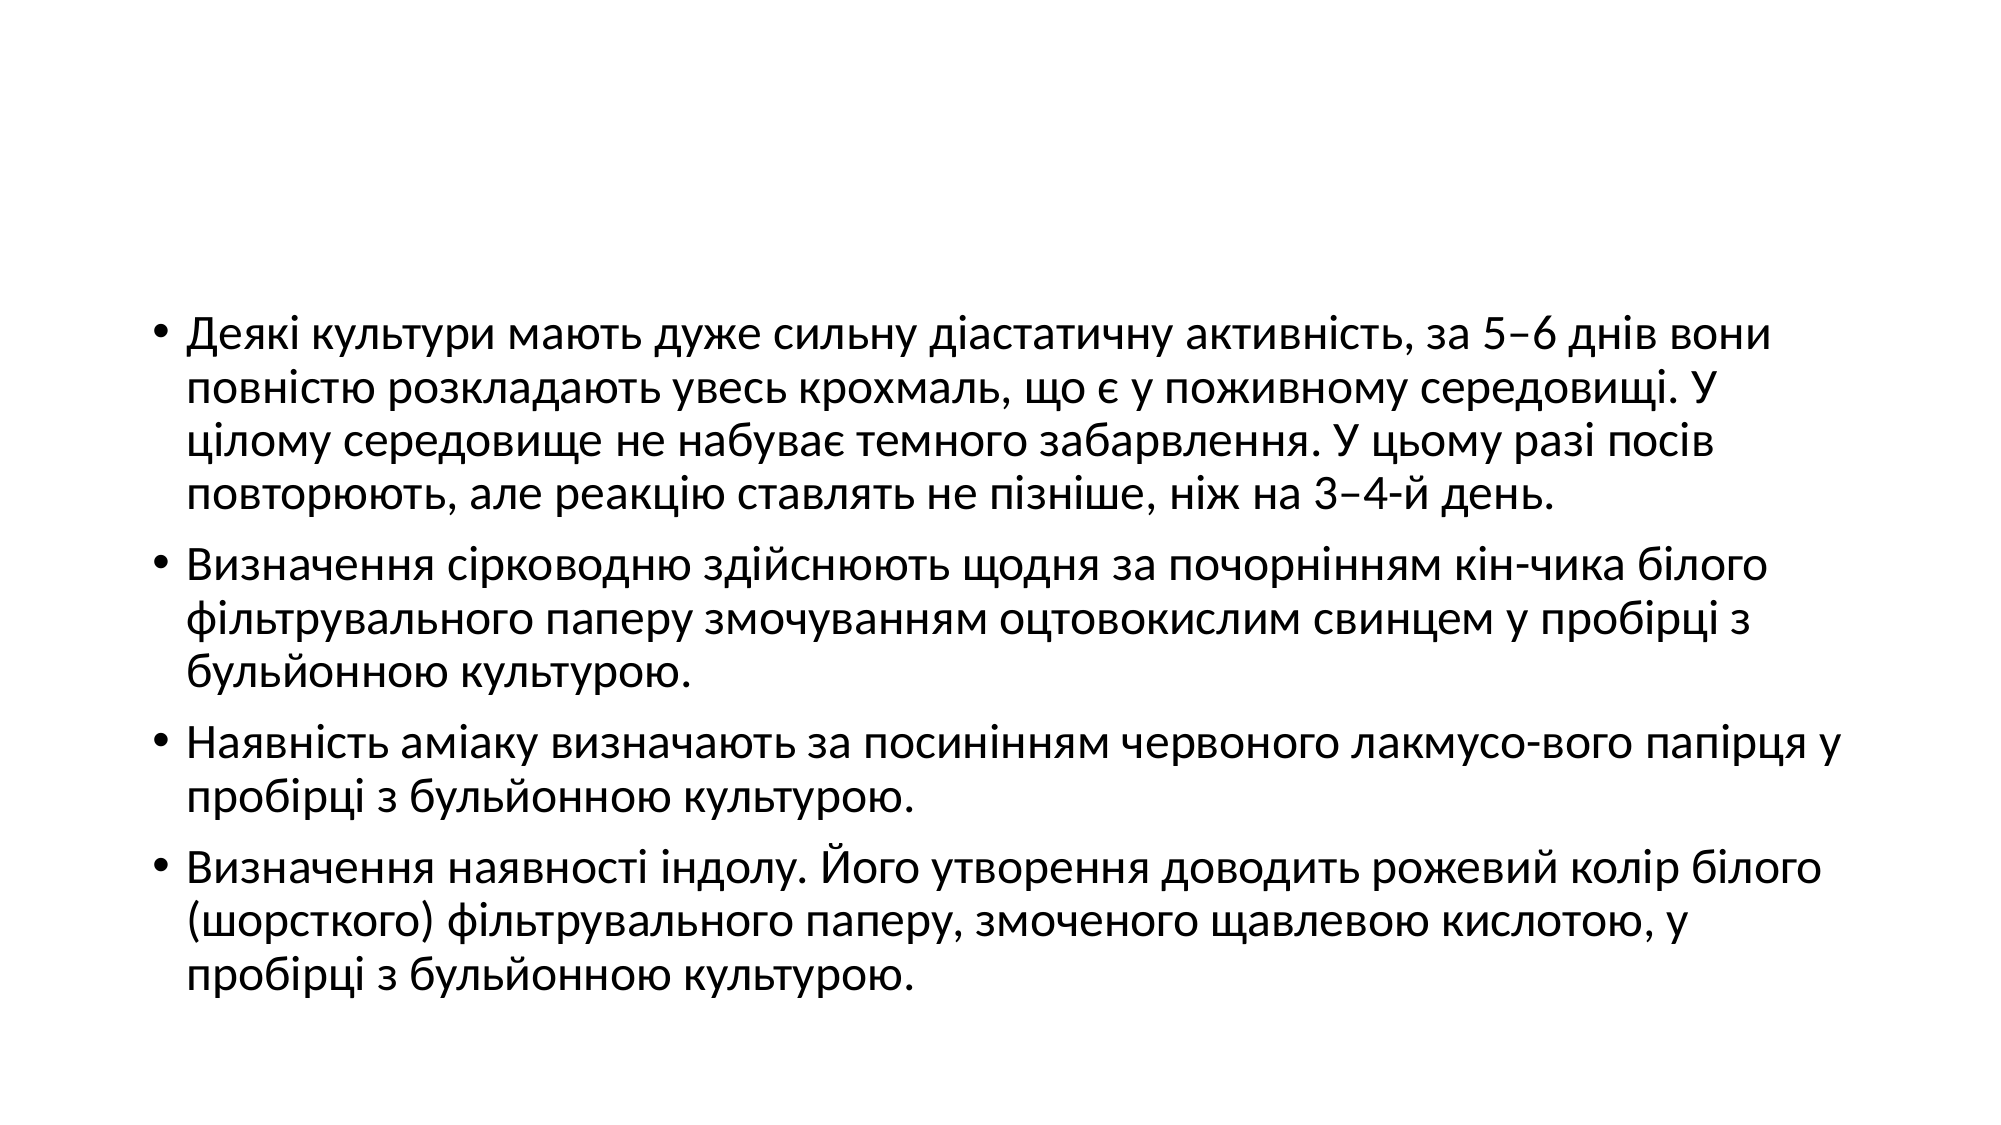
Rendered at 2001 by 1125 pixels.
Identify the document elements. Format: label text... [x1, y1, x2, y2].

list Деякі культури мають дуже сильну діастатичну активність, за 5–6 днів вони повністю розкладають увесь крохмаль, що є у поживному середовищі. У цілому середовище не набуває темного забарвлення. У цьому разі посів повторюють, але реакцію ставлять не пізніше, ніж на 3–4-й день. Визначення сірководню здійснюють щодня за почорнінням кін-чика білого фільтрувального паперу змочуванням оцтовокислим свинцем у пробірці з бульйонною культурою. Наявність аміаку визначають за посинінням червоного лакмусо-вого папірця у пробірці з бульйонною культурою. Визначення наявності індолу. Його утворення доводить рожевий колір білого (шорсткого) фільтрувального паперу, змоченого щавлевою кислотою, у пробірці з бульйонною культурою. [137, 299, 1863, 1014]
